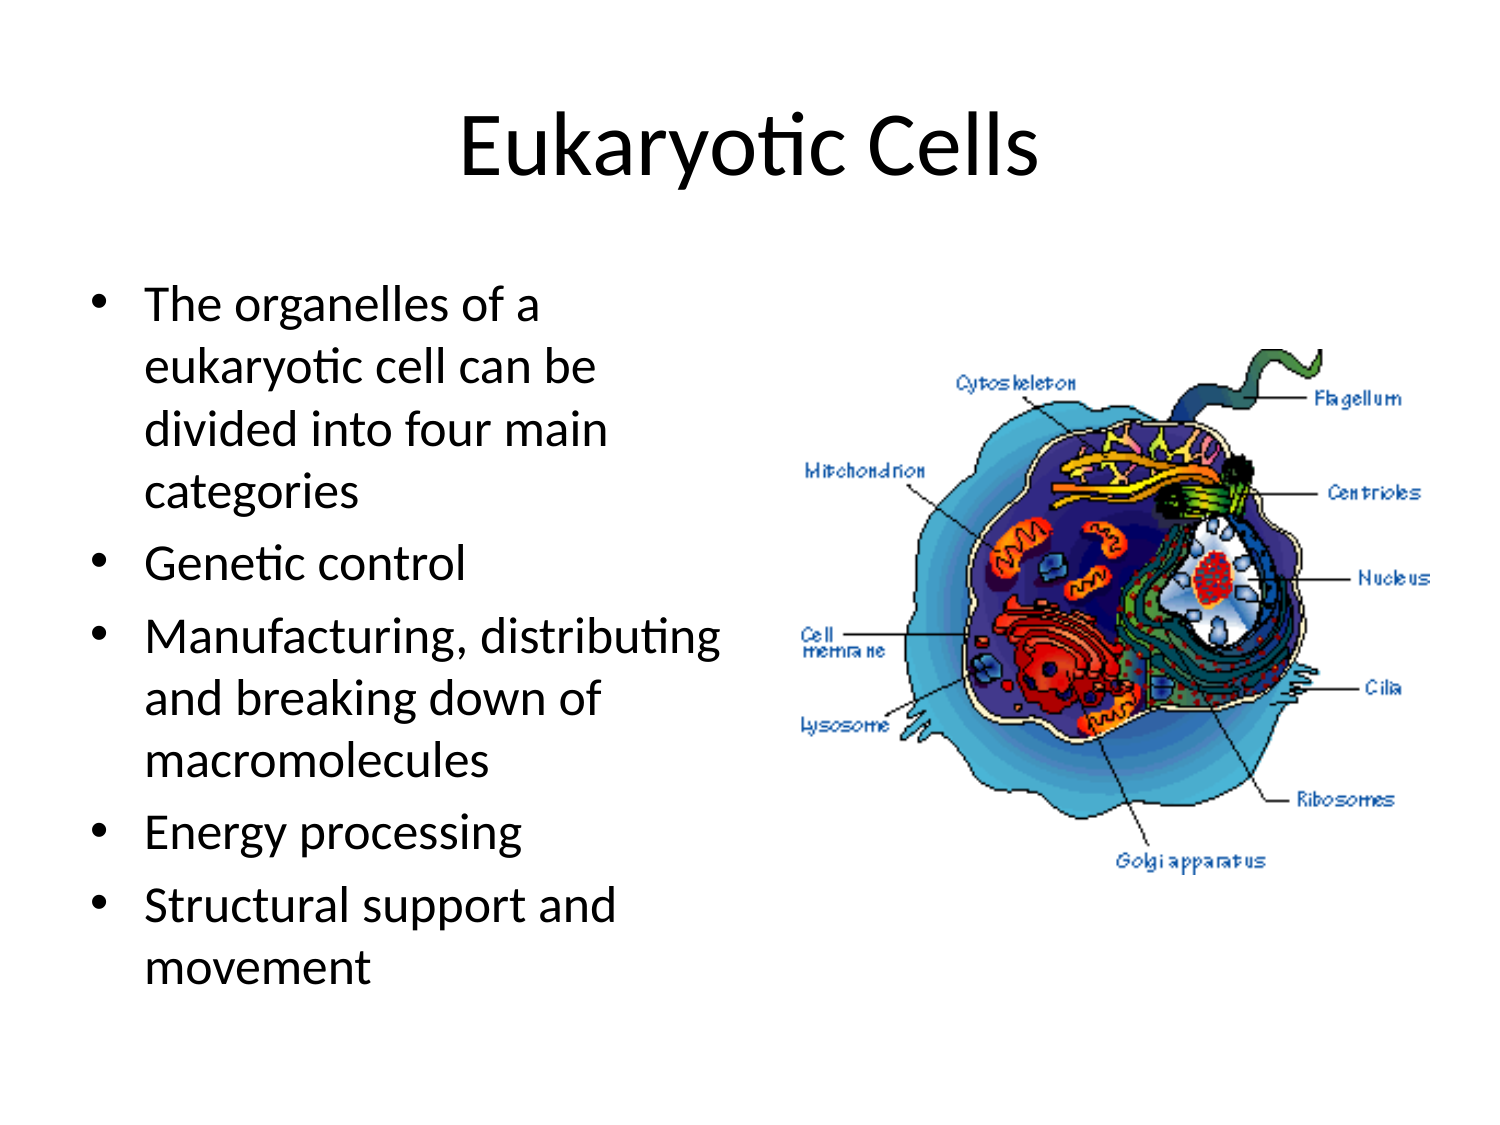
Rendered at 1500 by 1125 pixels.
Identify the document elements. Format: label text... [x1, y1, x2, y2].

picture [799, 349, 1431, 876]
title Eukaryotic Cells [75, 45, 1425, 233]
list The organelles of a eukaryotic cell can be divided into four main categories Genetic control Manufacturing, distributing and breaking down of macromolecules Energy processing Structural support and movement [75, 262, 738, 1005]
